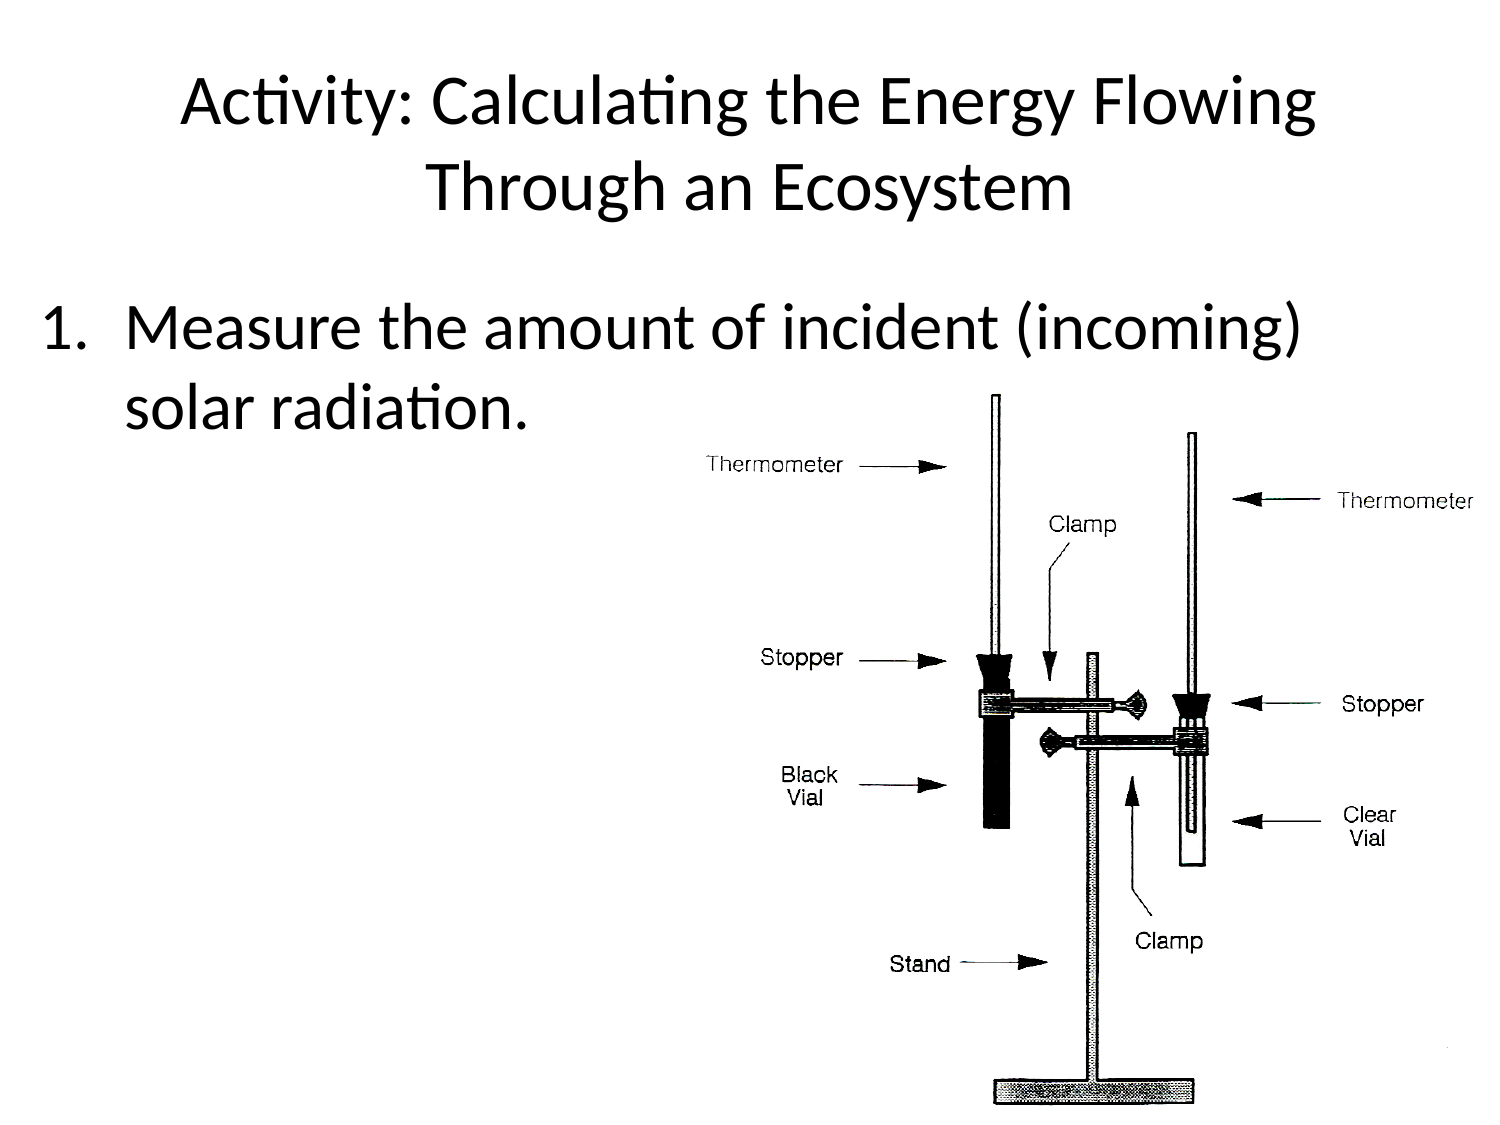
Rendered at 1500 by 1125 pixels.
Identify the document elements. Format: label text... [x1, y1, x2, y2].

list Measure the amount of incident (incoming) solar radiation. [24, 275, 1375, 1018]
picture [687, 365, 1500, 1125]
title Activity: Calculating the Energy Flowing Through an Ecosystem [75, 45, 1425, 233]
